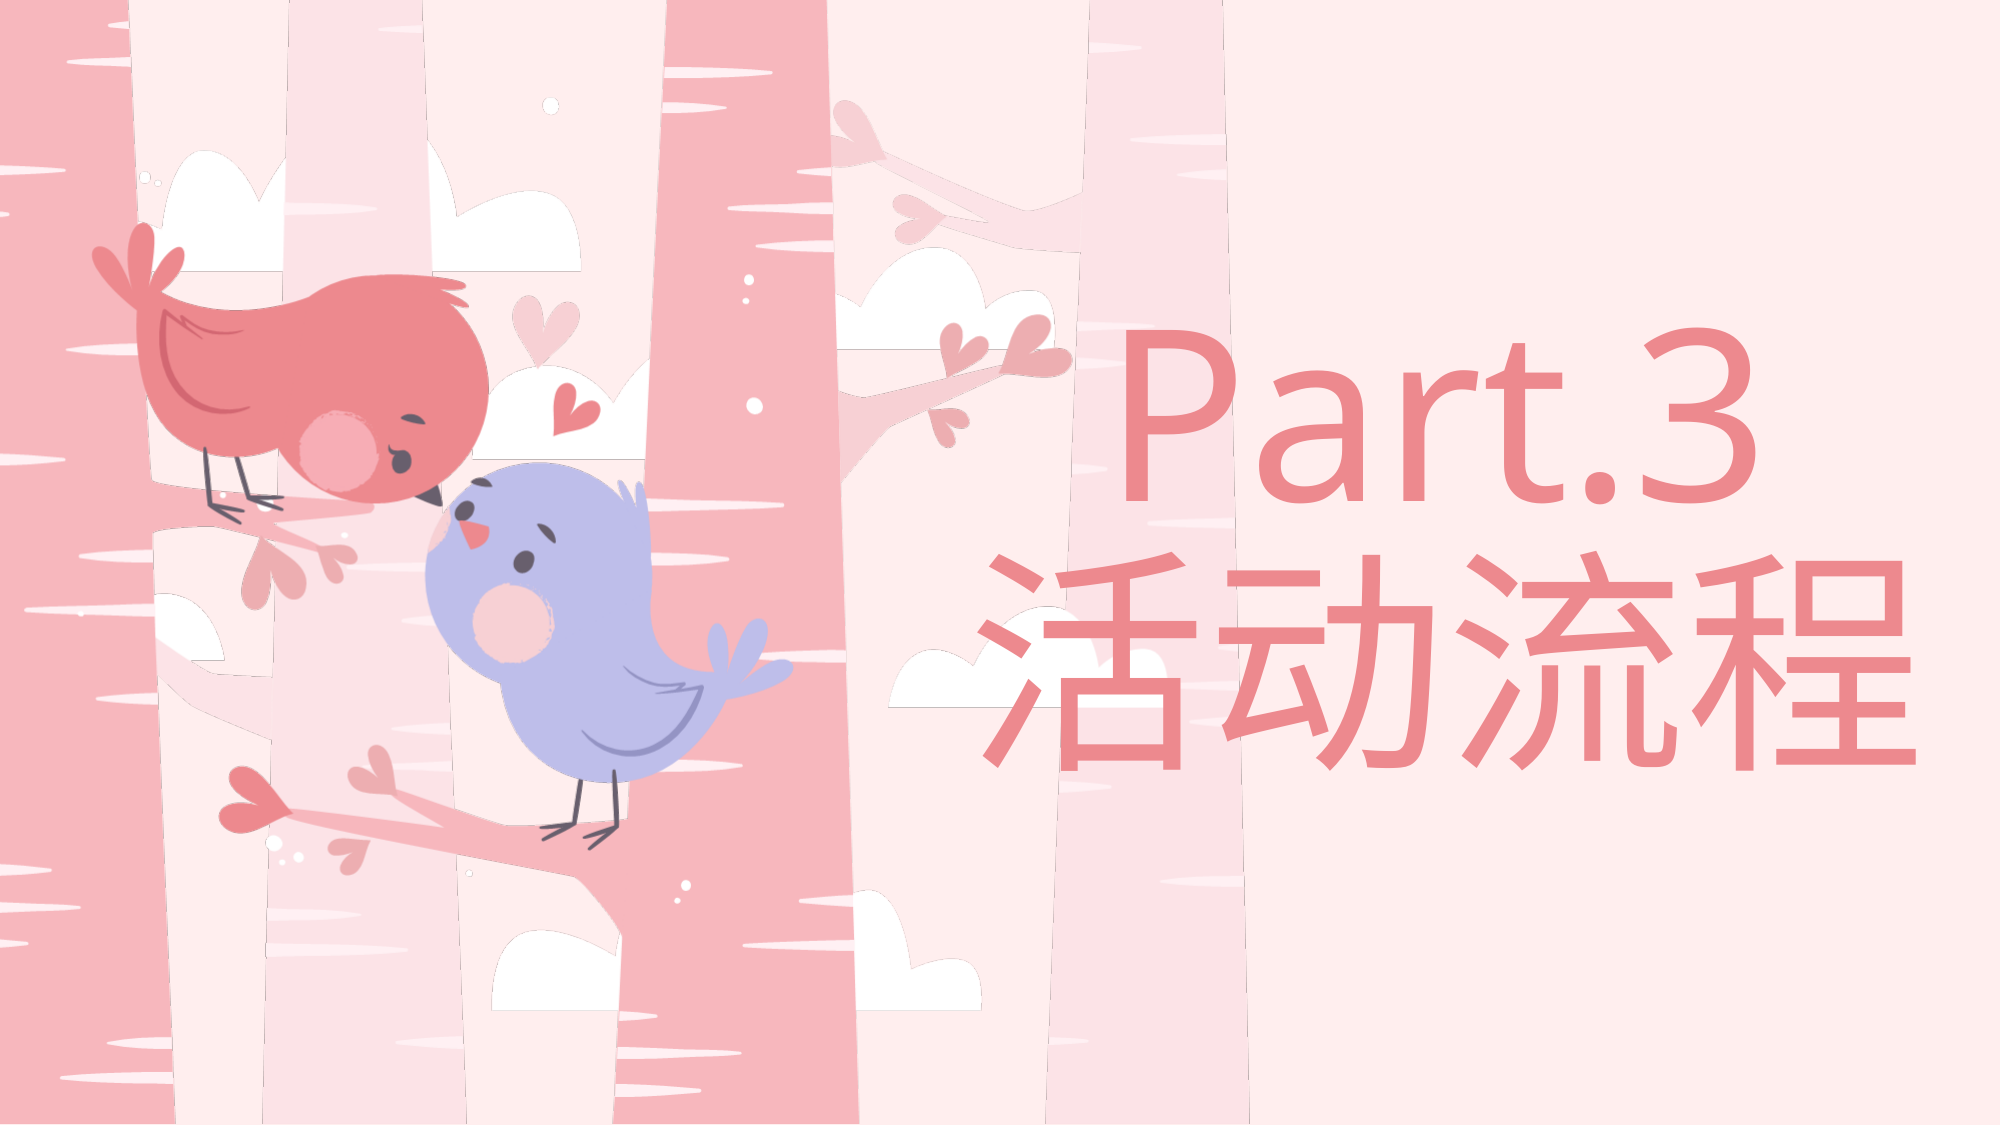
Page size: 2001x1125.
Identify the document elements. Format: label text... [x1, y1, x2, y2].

picture [0, 0, 1688, 1125]
text_box 活动流程 [928, 505, 1965, 808]
text_box Part.3 [1052, 254, 1822, 505]
